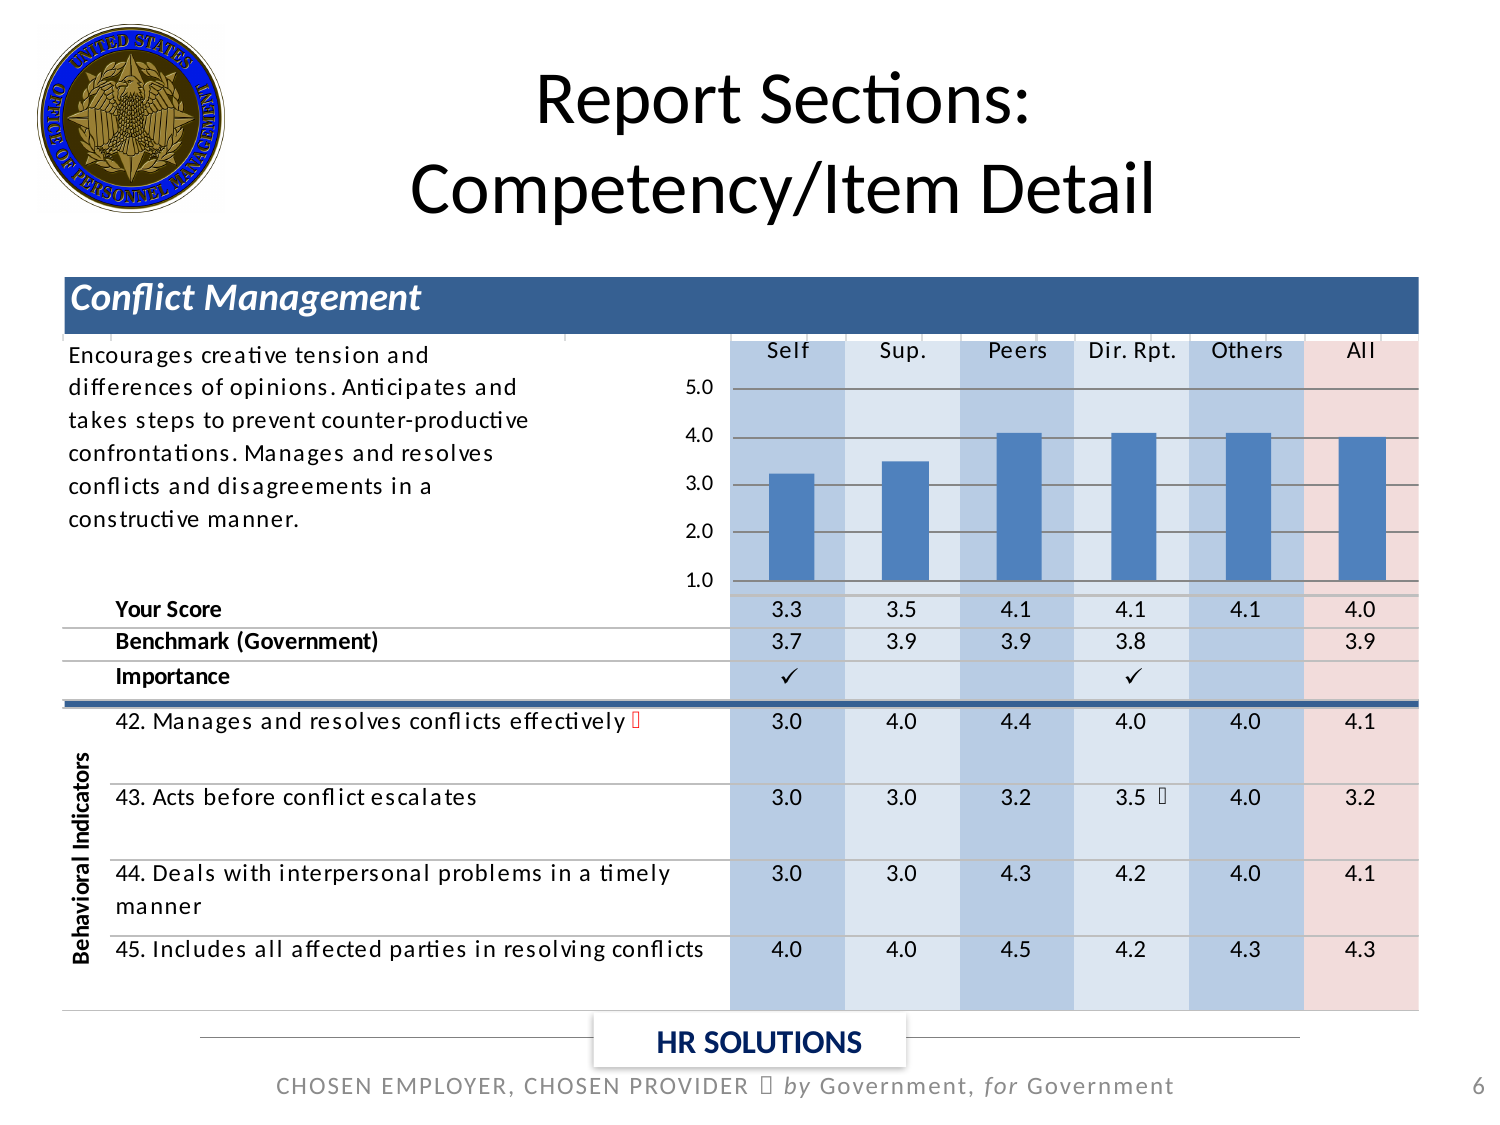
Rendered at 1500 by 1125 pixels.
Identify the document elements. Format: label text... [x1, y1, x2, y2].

slide_number 6 [1262, 1062, 1500, 1108]
picture [37, 24, 225, 213]
title Report Sections: Competency/Item Detail [237, 44, 1332, 233]
picture [62, 274, 1421, 1013]
